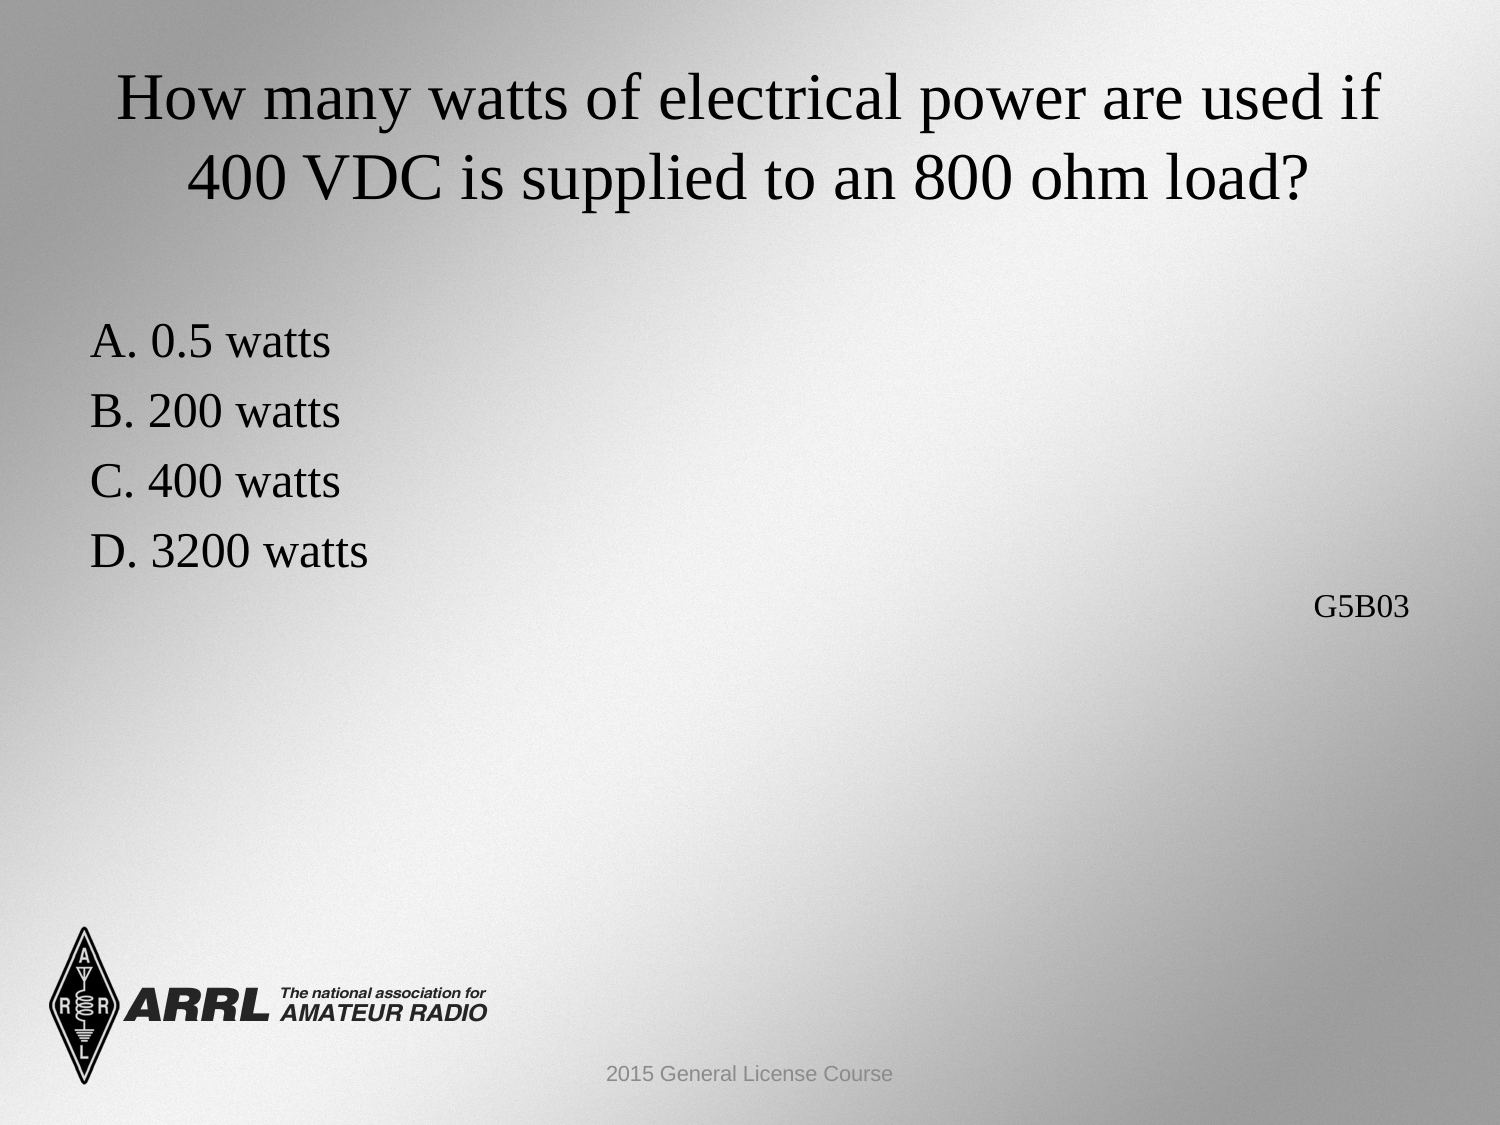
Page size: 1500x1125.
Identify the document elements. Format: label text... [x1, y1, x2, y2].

list A. 0.5 watts B. 200 watts C. 400 watts D. 3200 watts G5B03 [75, 299, 1425, 1005]
footer 2015 General License Course [512, 1042, 988, 1103]
title How many watts of electrical power are used if 400 VDC is supplied to an 800 ohm load? [75, 45, 1425, 233]
picture [0, 0, 1500, 1125]
